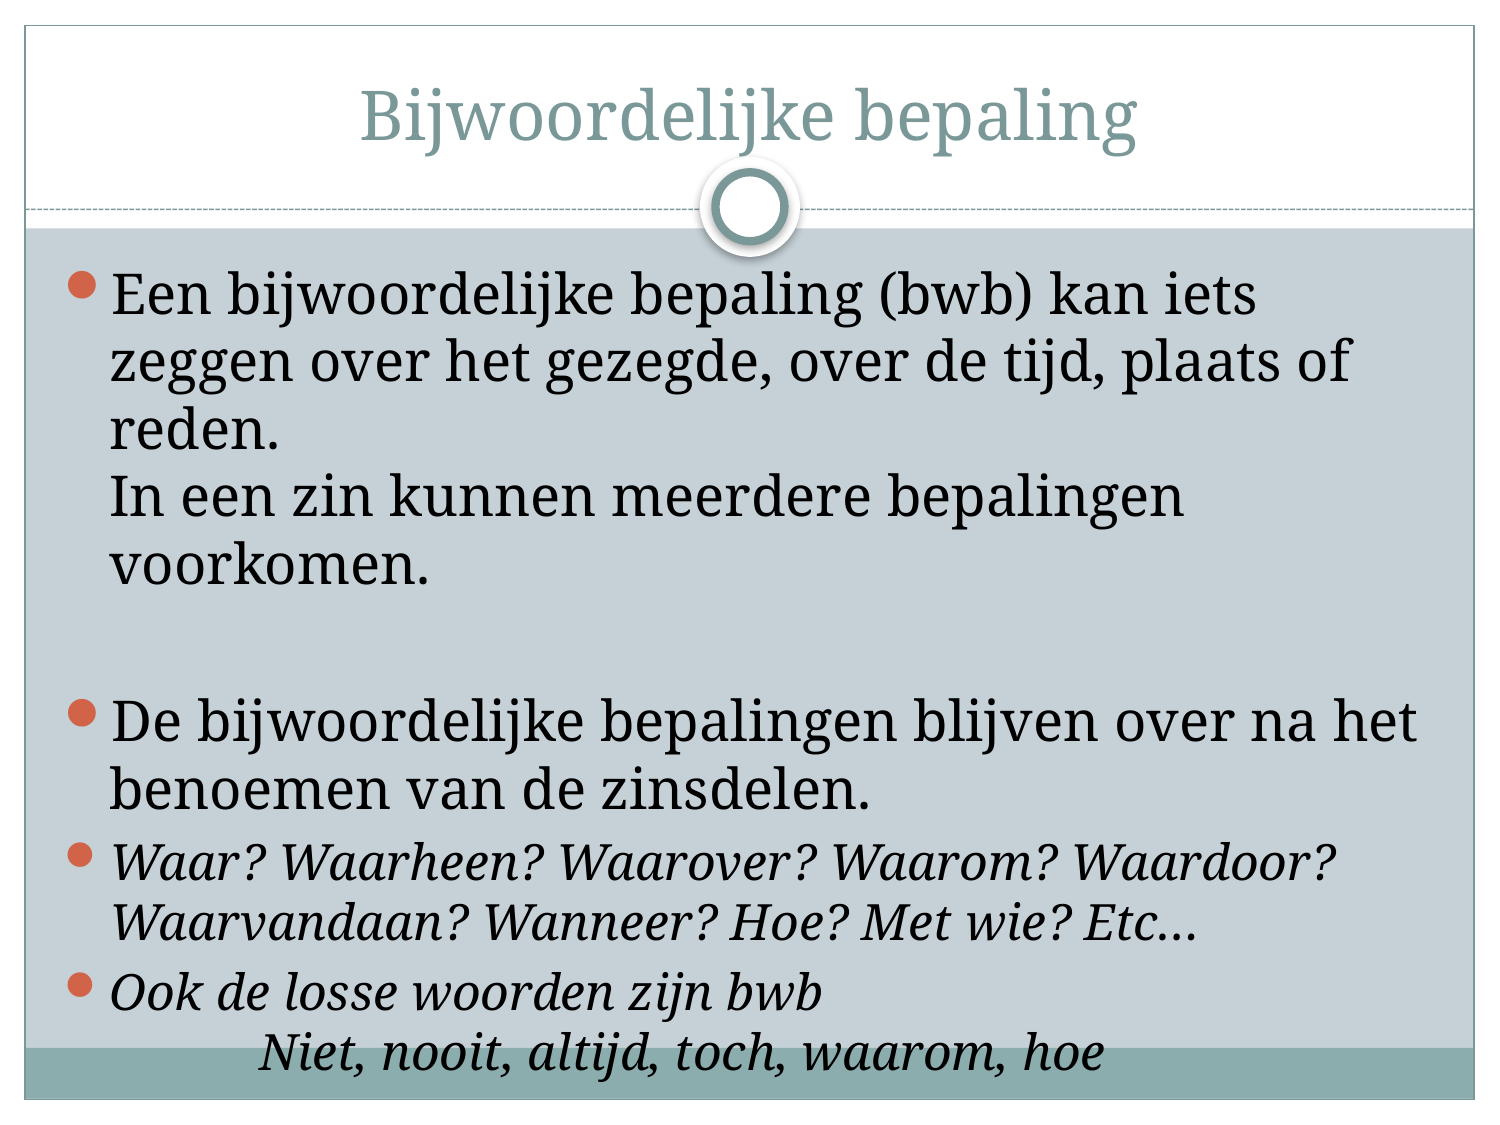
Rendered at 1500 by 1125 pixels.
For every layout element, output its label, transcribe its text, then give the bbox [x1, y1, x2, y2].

title Bijwoordelijke bepaling [49, 37, 1450, 162]
list Een bijwoordelijke bepaling (bwb) kan iets zeggen over het gezegde, over de tijd, plaats of reden. In een zin kunnen meerdere bepalingen voorkomen. De bijwoordelijke bepalingen blijven over na het benoemen van de zinsdelen. Waar? Waarheen? Waarover? Waarom? Waardoor? Waarvandaan? Wanneer? Hoe? Met wie? Etc… Ook de losse woorden zijn bwb Niet, nooit, altijd, toch, waarom, hoe [49, 250, 1445, 1001]
